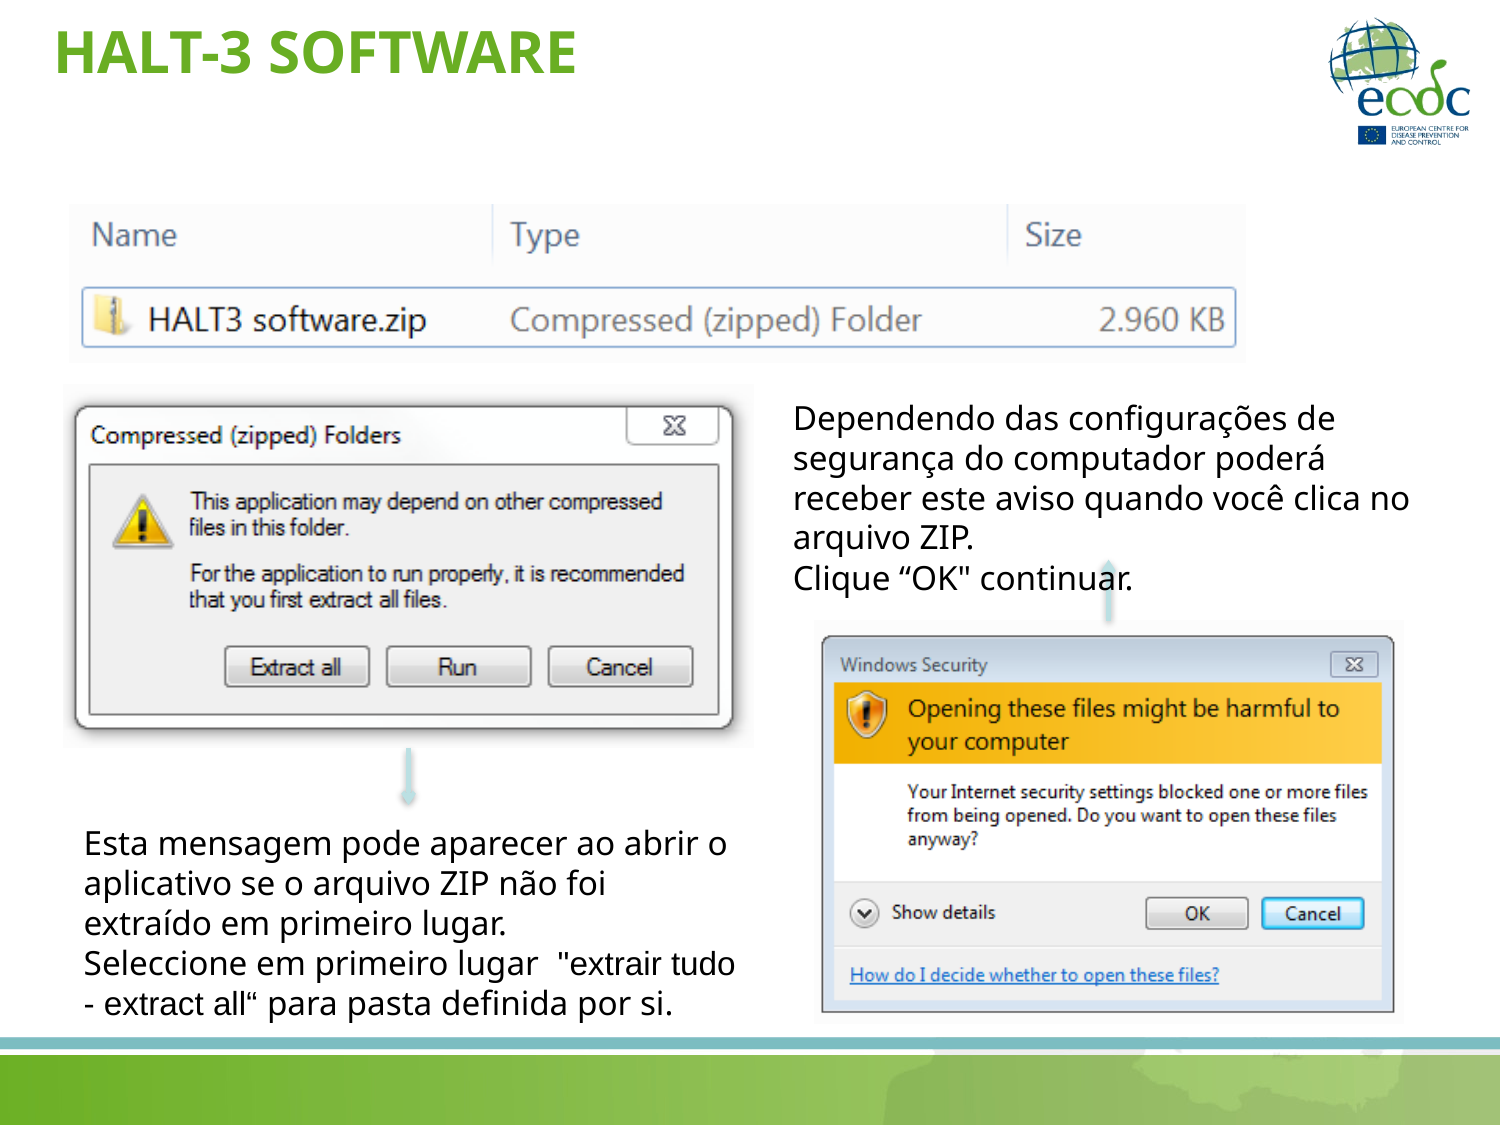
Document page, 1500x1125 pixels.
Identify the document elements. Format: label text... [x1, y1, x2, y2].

list [53, 177, 1452, 1024]
picture [1328, 17, 1473, 148]
picture [63, 384, 754, 748]
picture [813, 620, 1404, 1025]
text_box Dependendo das configurações de segurança do computador poderá receber este aviso quando você clica no arquivo ZIP. Clique “OK" continuar. [778, 389, 1468, 604]
text_box Esta mensagem pode aparecer ao abrir o aplicativo se o arquivo ZIP não foi extraído em primeiro lugar. Seleccione em primeiro lugar "extrair tudo - extract all“ para pasta definida por si. [69, 814, 759, 1030]
picture [0, 1037, 1500, 1125]
title HALT-3 SOFTWARE [53, 23, 1404, 159]
picture [68, 204, 1247, 363]
